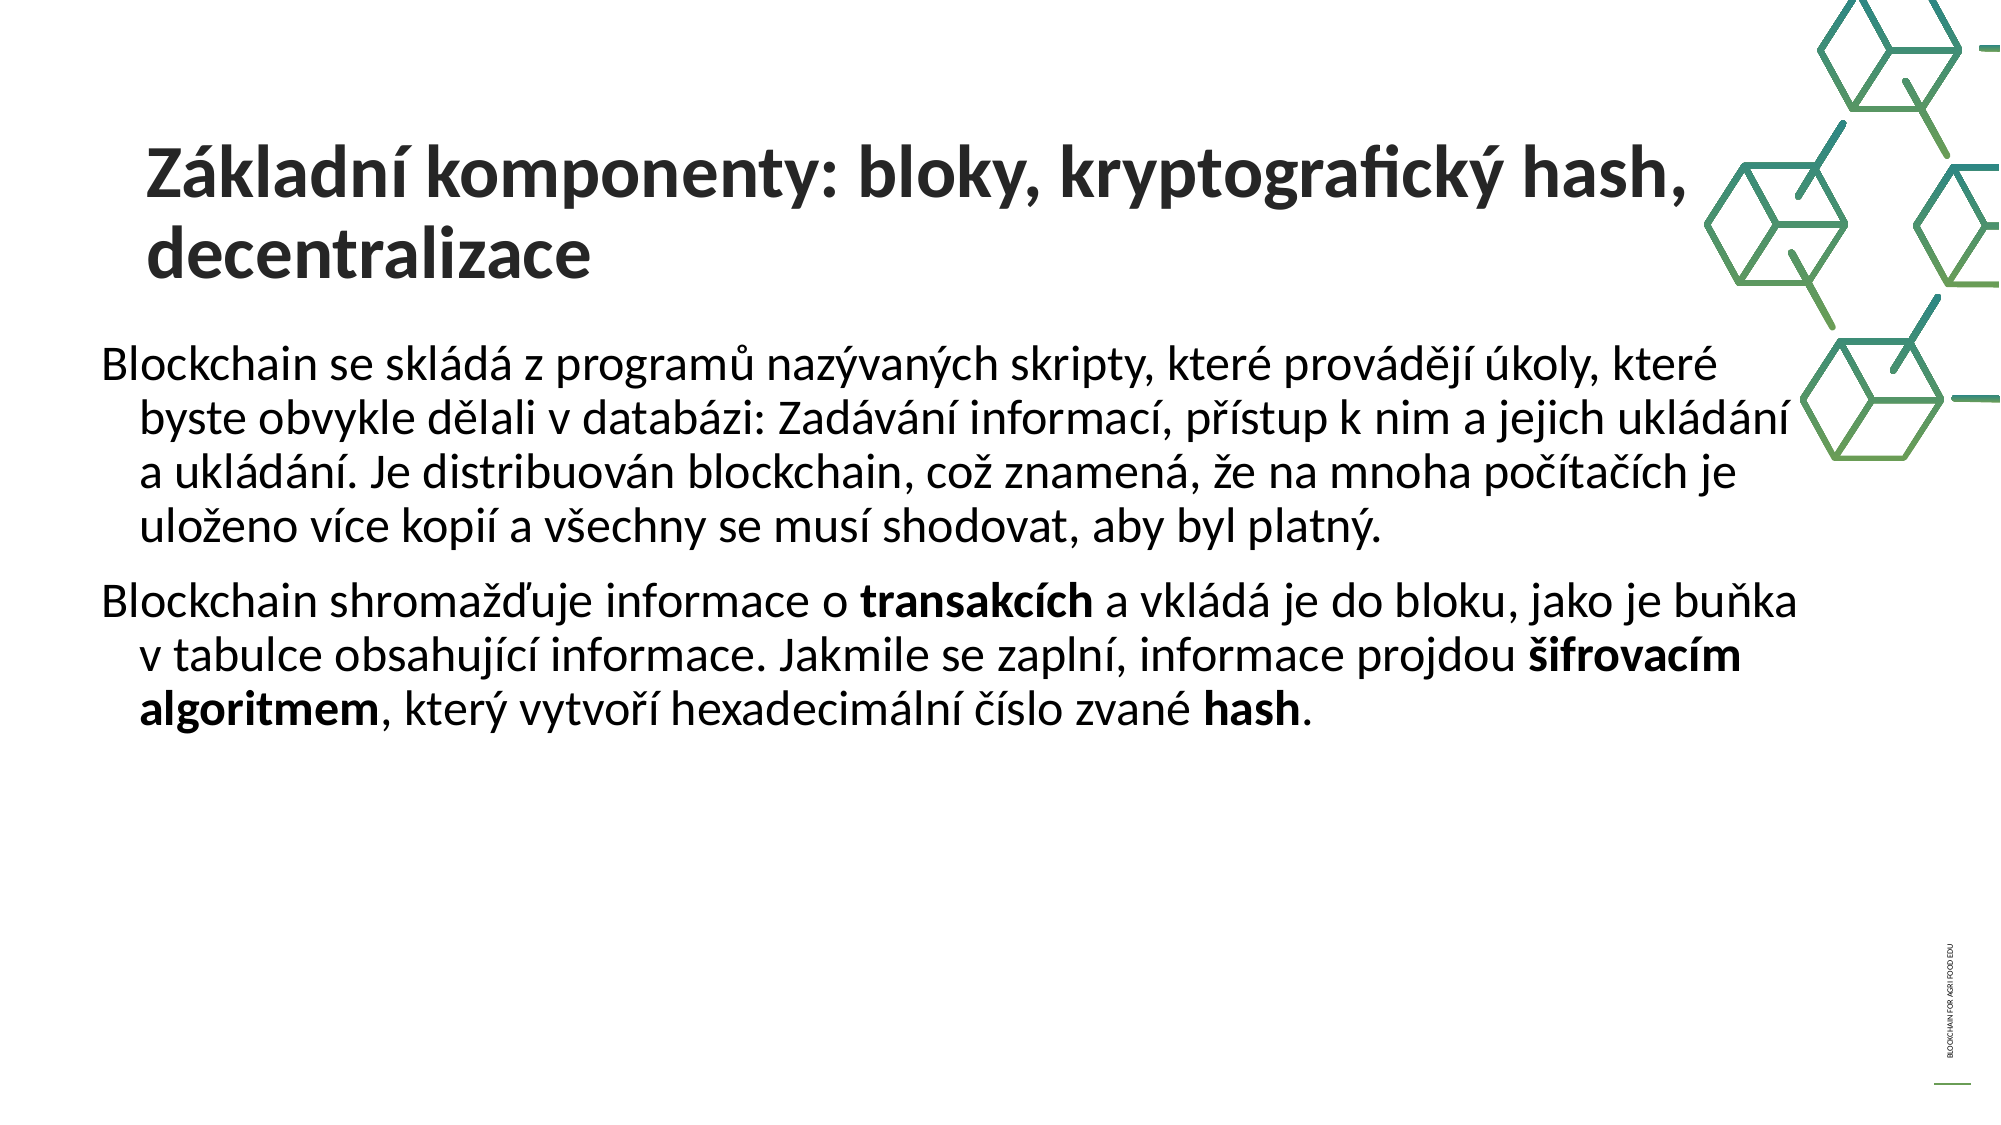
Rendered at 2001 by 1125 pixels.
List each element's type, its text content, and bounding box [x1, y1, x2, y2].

list Blockchain se skládá z programů nazývaných skripty, které provádějí úkoly, které byste obvykle dělali v databázi: Zadávání informací, přístup k nim a jejich ukládání a ukládání. Je distribuován blockchain, což znamená, že na mnoha počítačích je uloženo více kopií a všechny se musí shodovat, aby byl platný. Blockchain shromažďuje informace o transakcích a vkládá je do bloku, jako je buňka v tabulce obsahující informace. Jakmile se zaplní, informace projdou šifrovacím algoritmem, který vytvoří hexadecimální číslo zvané hash. [86, 329, 1825, 962]
list Základní komponenty: bloky, kryptografický hash, decentralizace [130, 124, 1698, 337]
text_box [1703, 0, 2000, 462]
